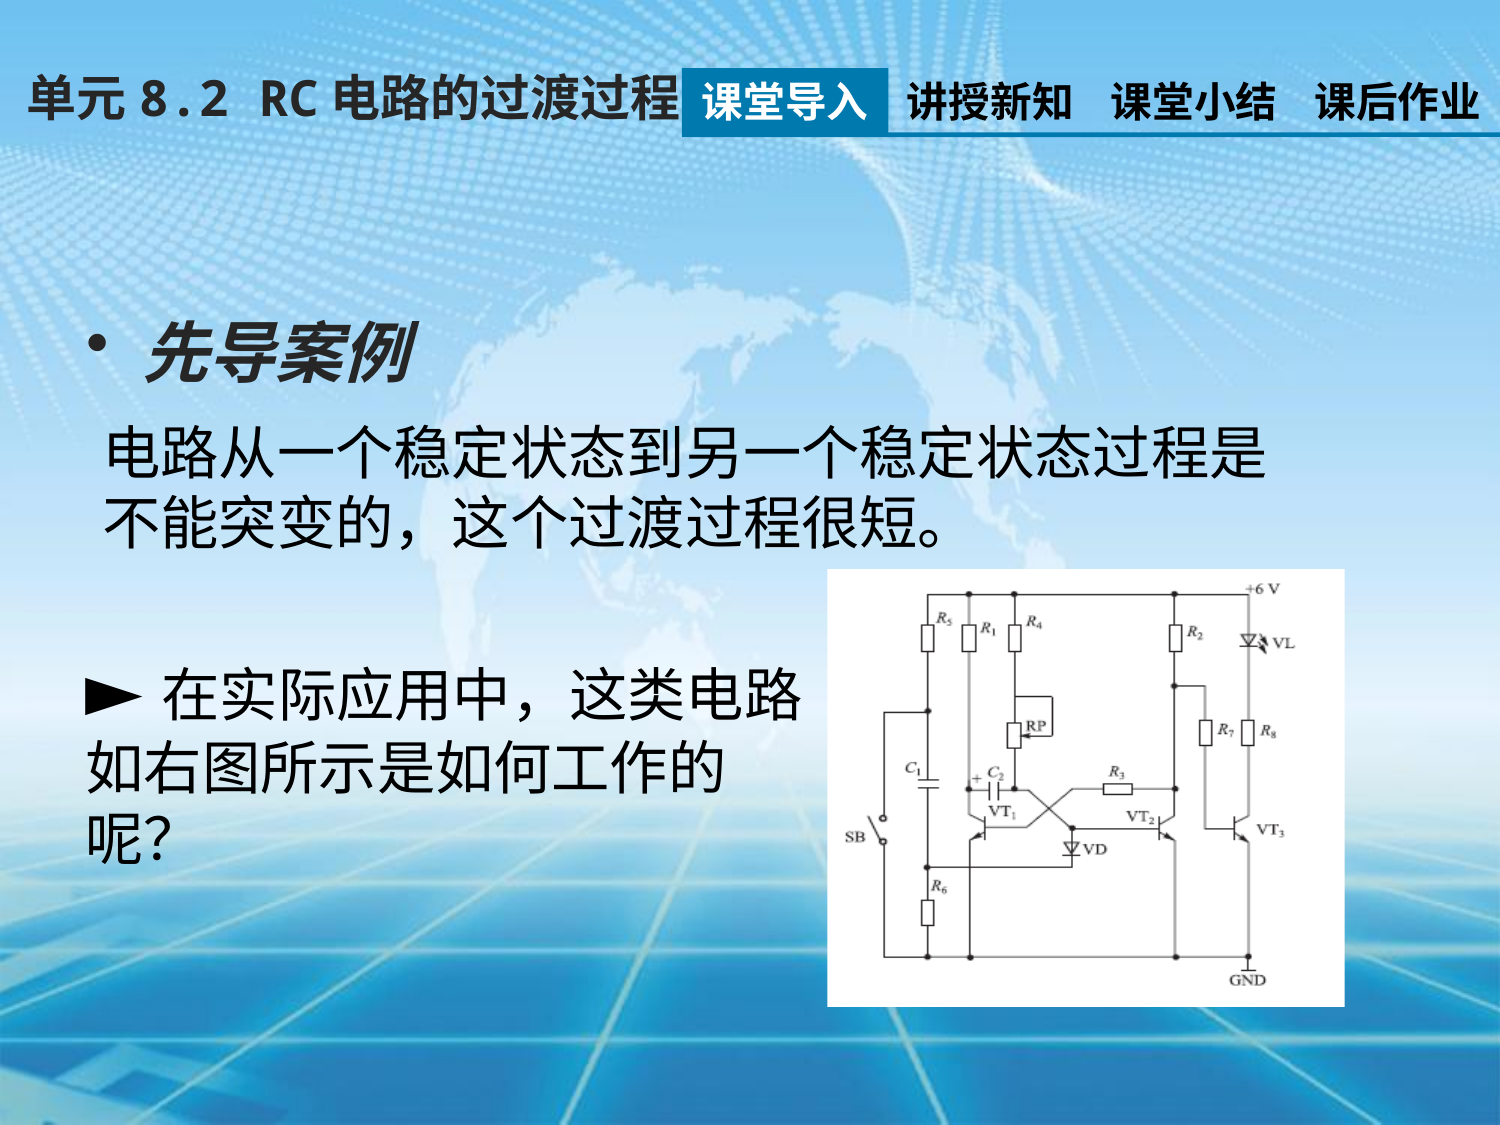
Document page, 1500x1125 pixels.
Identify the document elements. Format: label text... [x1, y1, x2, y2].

picture [0, 0, 1500, 1125]
text_box ►在实际应用中，这类电路如右图所示是如何工作的呢？ [71, 634, 827, 798]
text_box 先导案例 [71, 302, 1421, 409]
text_box 电路从一个稳定状态到另一个稳定状态过程是不能突变的，这个过渡过程很短。 [87, 408, 1333, 610]
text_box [12, 59, 1500, 135]
